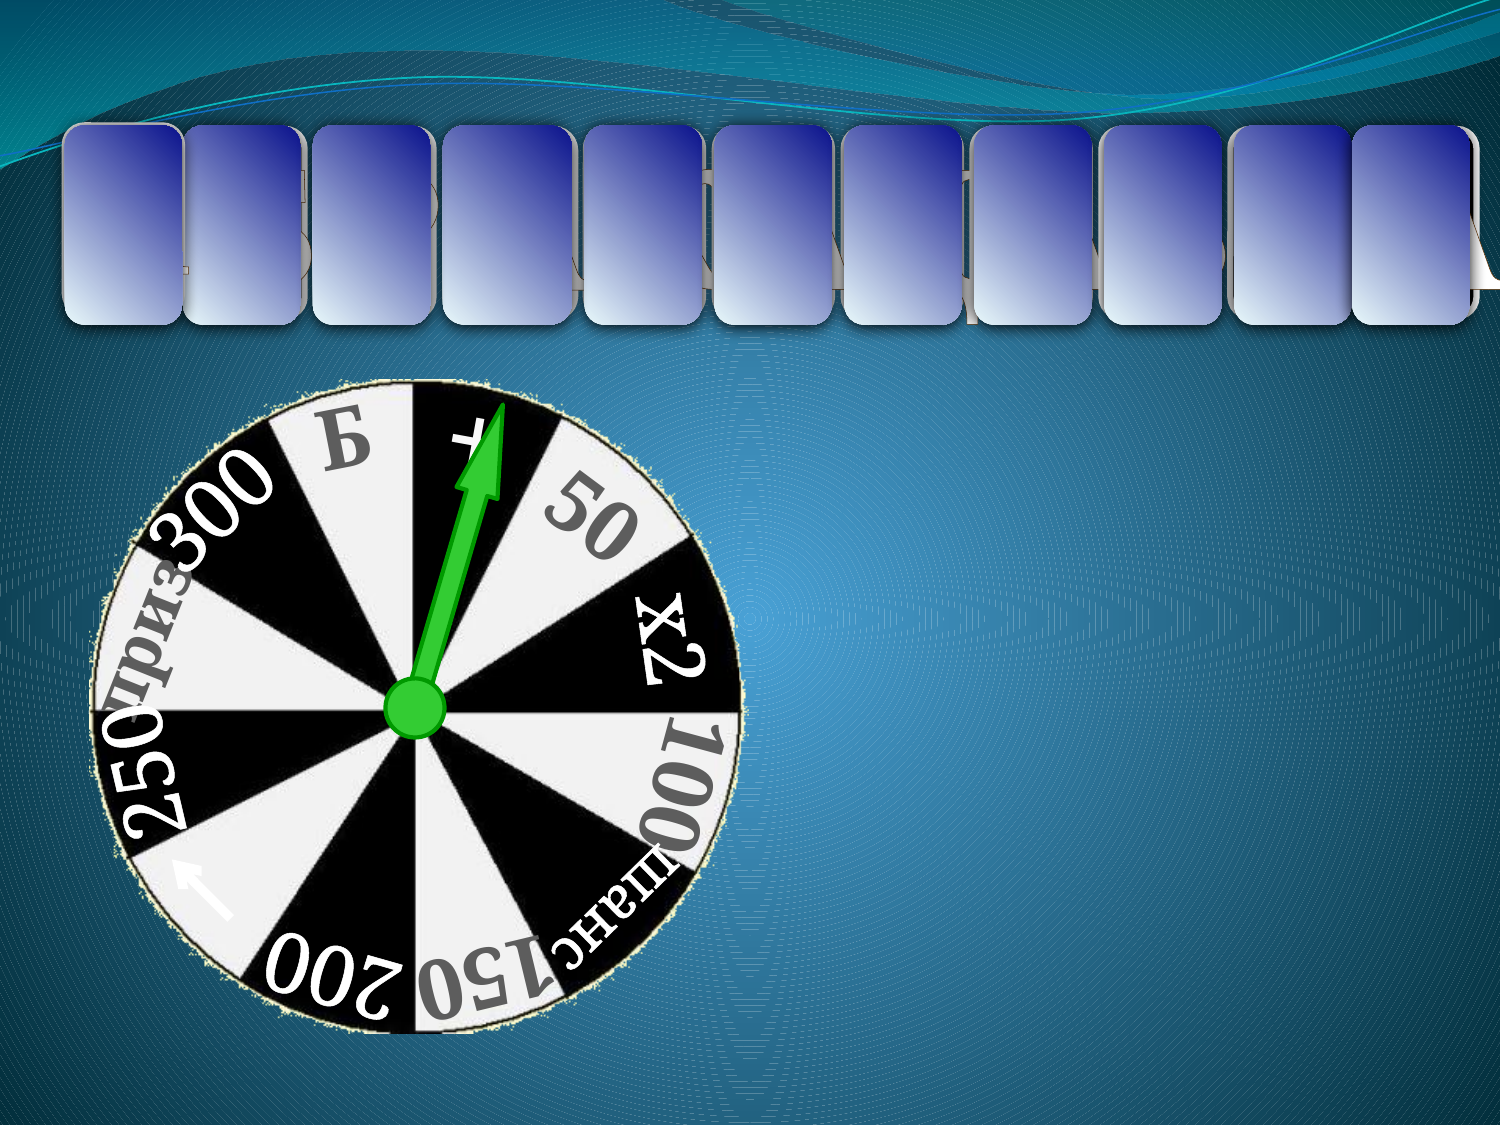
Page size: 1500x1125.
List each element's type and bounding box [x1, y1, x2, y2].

text_box [1350, 123, 1472, 327]
text_box [842, 123, 961, 327]
text_box [81, 362, 749, 1040]
text_box [310, 123, 433, 327]
text_box [972, 123, 1091, 327]
text_box [1232, 123, 1343, 327]
text_box [191, 123, 299, 327]
text_box [62, 123, 185, 327]
text_box [584, 123, 701, 327]
text_box [1102, 123, 1221, 327]
text_box [443, 123, 574, 327]
text_box [712, 123, 831, 327]
